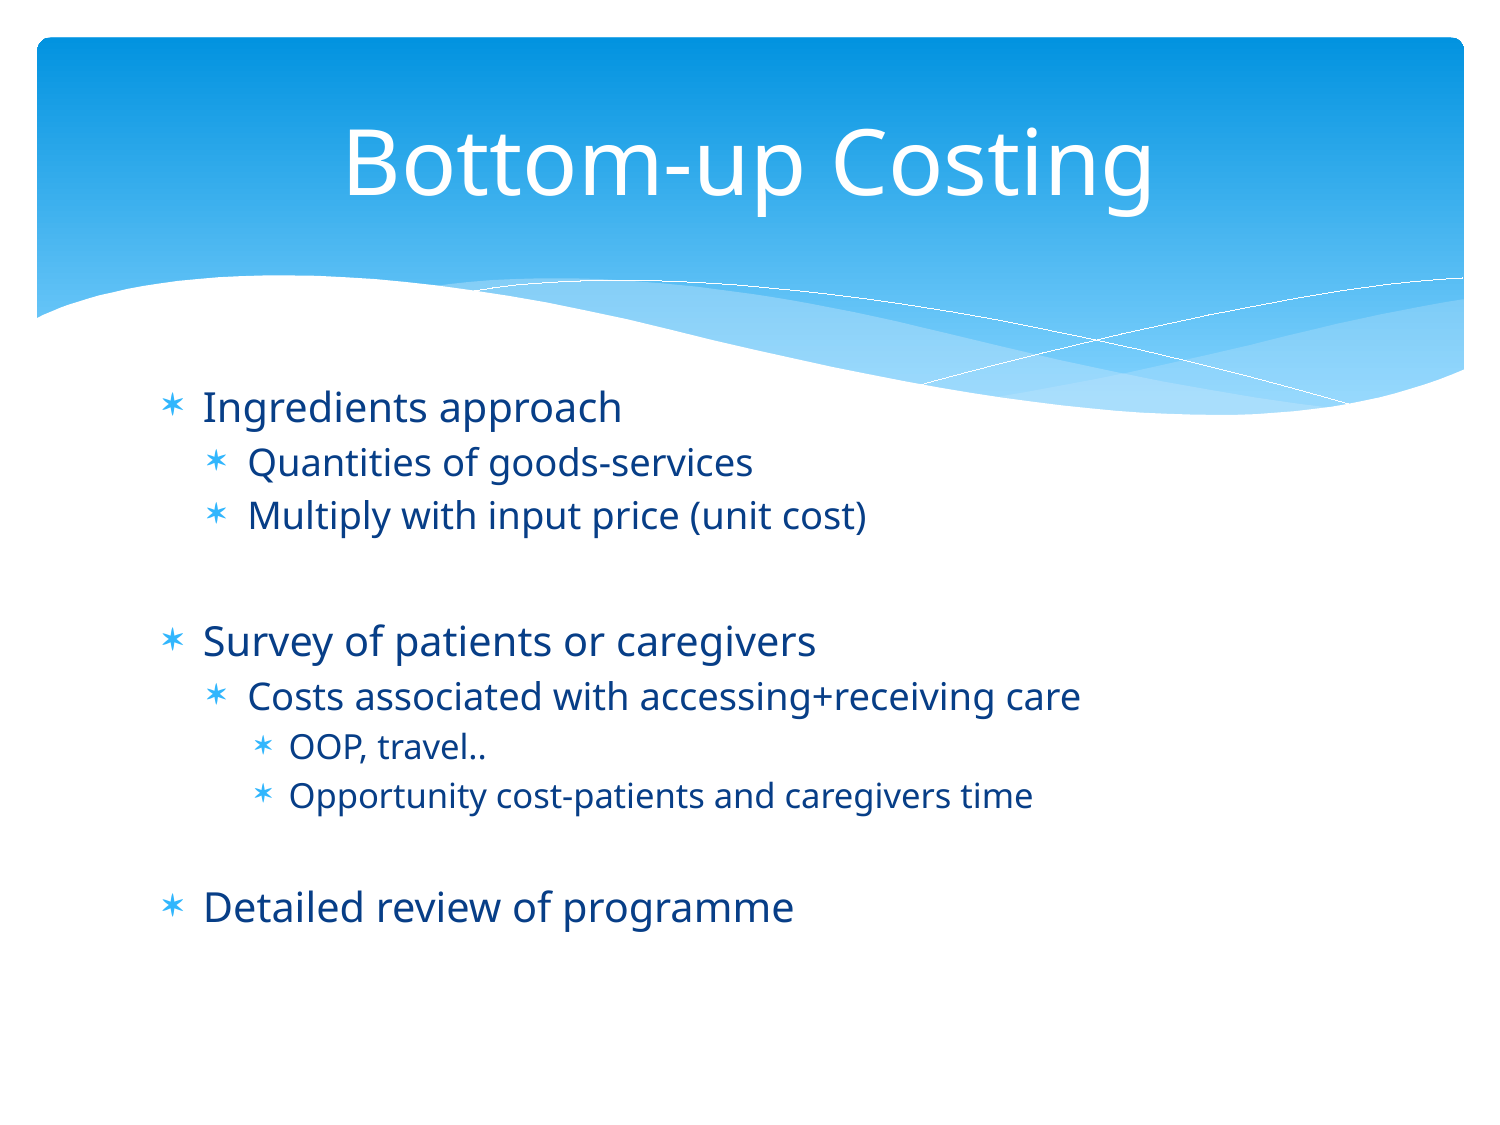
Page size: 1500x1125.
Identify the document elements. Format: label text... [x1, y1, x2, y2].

title Bottom-up Costing [75, 55, 1425, 261]
list Ingredients approach Quantities of goods-services Multiply with input price (unit cost) Survey of patients or caregivers Costs associated with accessing+receiving care OOP, travel.. Opportunity cost-patients and caregivers time Detailed review of programme [147, 373, 1363, 940]
